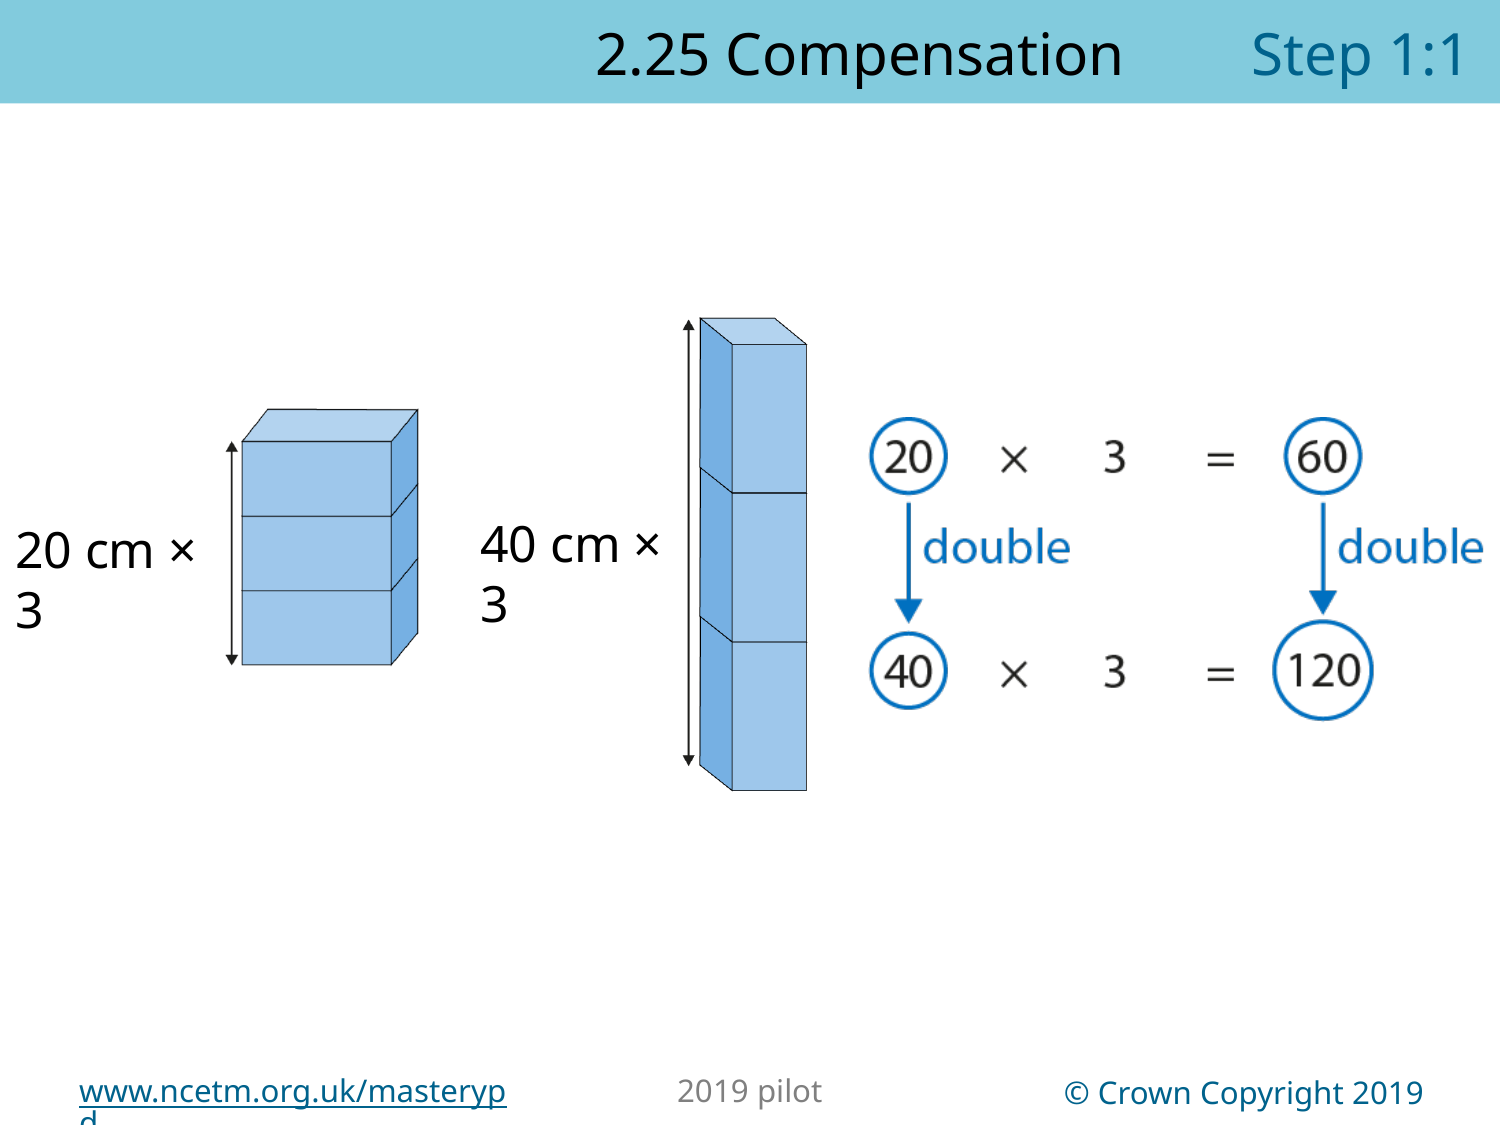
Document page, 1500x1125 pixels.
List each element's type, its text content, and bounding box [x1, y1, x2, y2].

picture [221, 408, 521, 678]
text_box 40 cm × 3 [524, 504, 674, 640]
list 2.25 Compensation Step 1:1 [0, 0, 1500, 104]
text_box 20 cm × 3 [0, 510, 216, 646]
picture [679, 317, 1490, 808]
